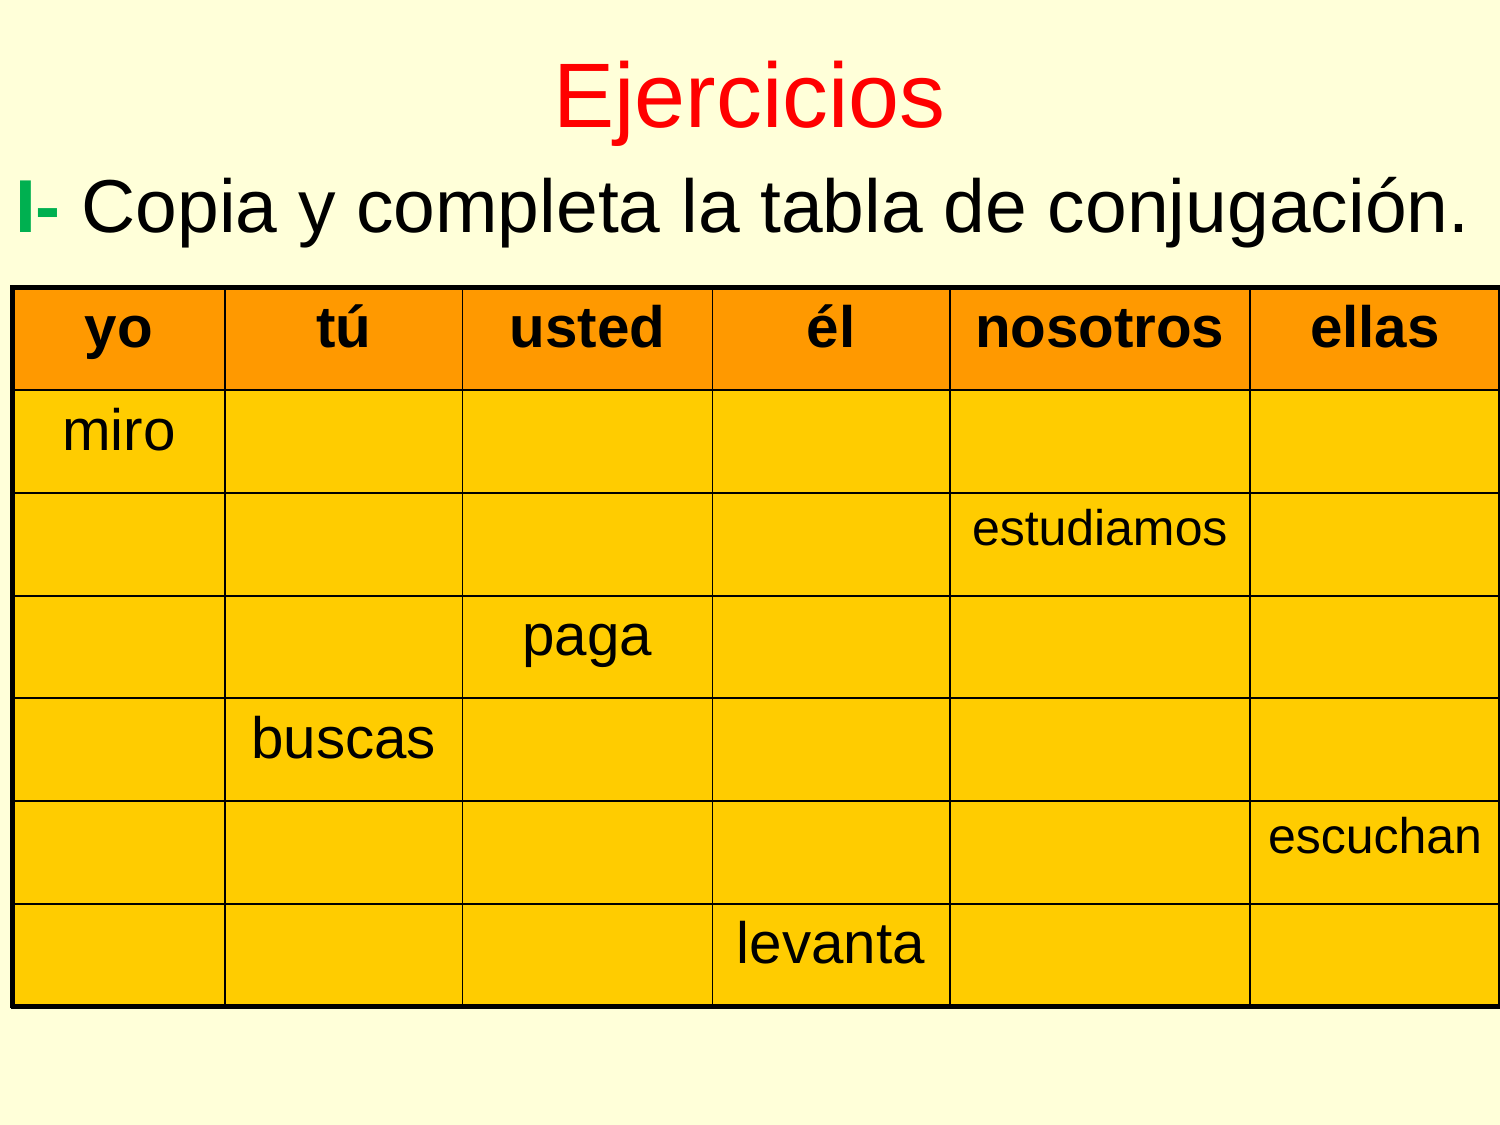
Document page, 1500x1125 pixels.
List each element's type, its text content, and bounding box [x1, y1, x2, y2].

table_cell [226, 391, 462, 492]
title Ejercicios [75, 12, 1425, 149]
table_cell [226, 597, 462, 697]
table_cell [713, 494, 949, 595]
table_cell [1251, 597, 1498, 697]
table_cell paga [463, 597, 712, 697]
table_cell [463, 802, 712, 903]
table_cell [226, 494, 462, 595]
table_cell [15, 802, 224, 903]
table_cell [713, 597, 949, 697]
table_cell [1251, 391, 1498, 492]
table_cell [1251, 905, 1498, 1004]
table_cell [463, 905, 712, 1004]
table_cell [15, 905, 224, 1004]
table_cell [713, 699, 949, 800]
table_header nosotros [951, 290, 1249, 389]
table_cell escuchan [1251, 802, 1498, 903]
table_cell [951, 597, 1249, 697]
table_cell [1251, 699, 1498, 800]
table_cell [463, 699, 712, 800]
table_cell estudiamos [951, 494, 1249, 595]
table_cell buscas [226, 699, 462, 800]
table_cell [226, 905, 462, 1004]
table_cell [15, 597, 224, 697]
table_cell [15, 699, 224, 800]
table_cell [463, 494, 712, 595]
table_header yo [15, 290, 224, 389]
table_cell [951, 802, 1249, 903]
table_cell [713, 391, 949, 492]
table_cell levanta [713, 905, 949, 1004]
table_cell [463, 391, 712, 492]
table_cell [951, 391, 1249, 492]
list I- Copia y completa la tabla de conjugación. [0, 149, 1500, 893]
table_header usted [463, 290, 712, 389]
table_header ellas [1251, 290, 1498, 389]
table_header tú [226, 290, 462, 389]
table_cell [951, 905, 1249, 1004]
table_cell [15, 494, 224, 595]
table_cell miro [15, 391, 224, 492]
table_cell [951, 699, 1249, 800]
table_cell [1251, 494, 1498, 595]
table_cell [226, 802, 462, 903]
table_header él [713, 290, 949, 389]
table_cell [713, 802, 949, 903]
